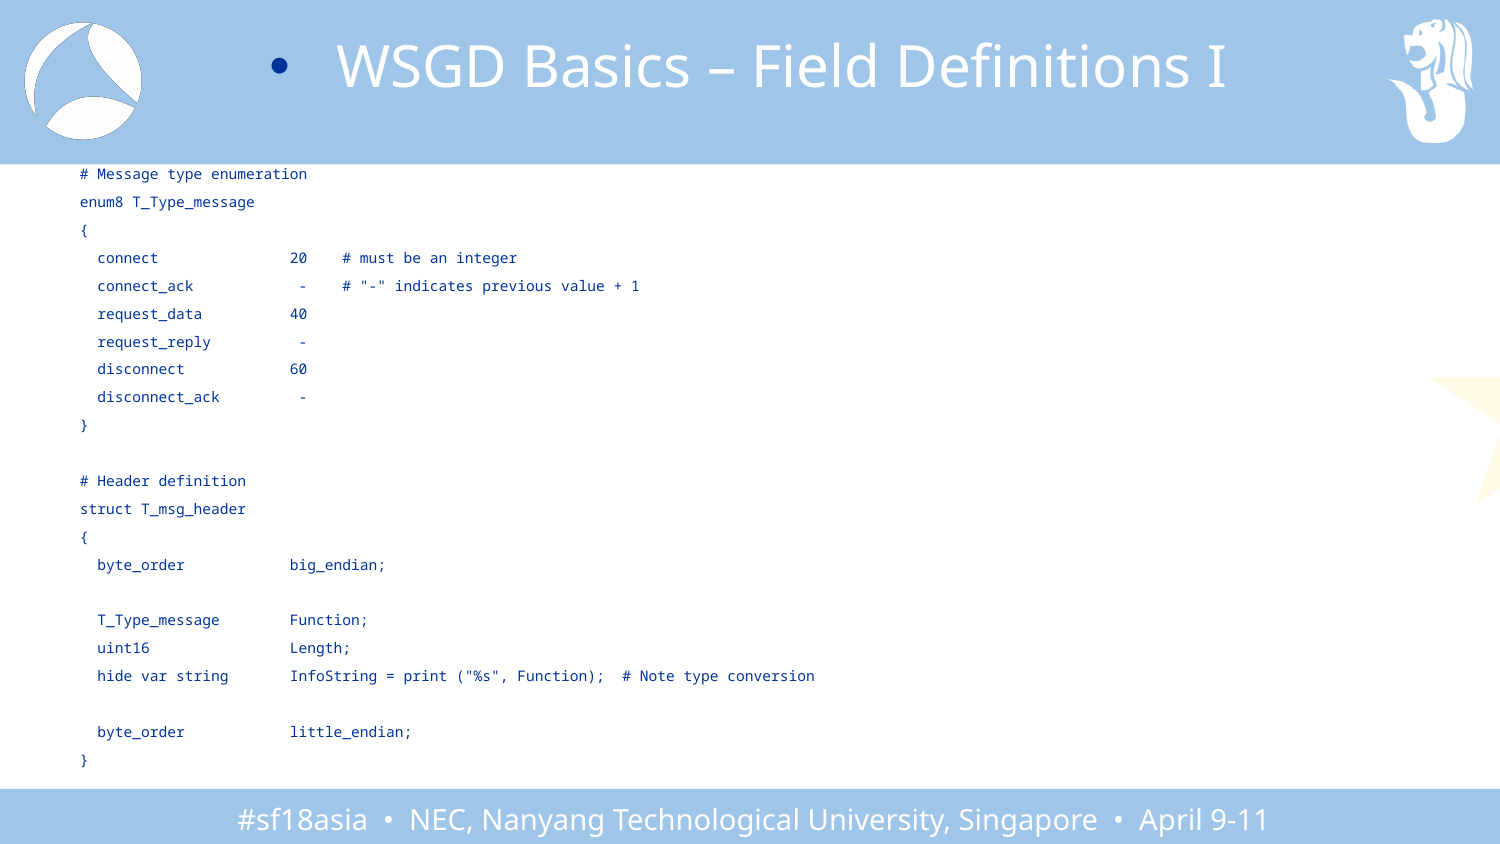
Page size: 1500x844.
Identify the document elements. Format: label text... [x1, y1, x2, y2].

list WSGD Basics – Field Definitions I [147, 0, 1341, 139]
picture [1387, 19, 1473, 143]
list # Message type enumeration enum8 T_Type_message { connect 20 # must be an integer connect_ack - # "-" indicates previous value + 1 request_data 40 request_reply - disconnect 60 disconnect_ack - } # Header definition struct T_msg_header { byte_order big_endian; T_Type_message Function; uint16 Length; hide var string InfoString = print ("%s", Function); # Note type conversion byte_order little_endian; } [64, 150, 1436, 765]
picture [24, 22, 142, 140]
